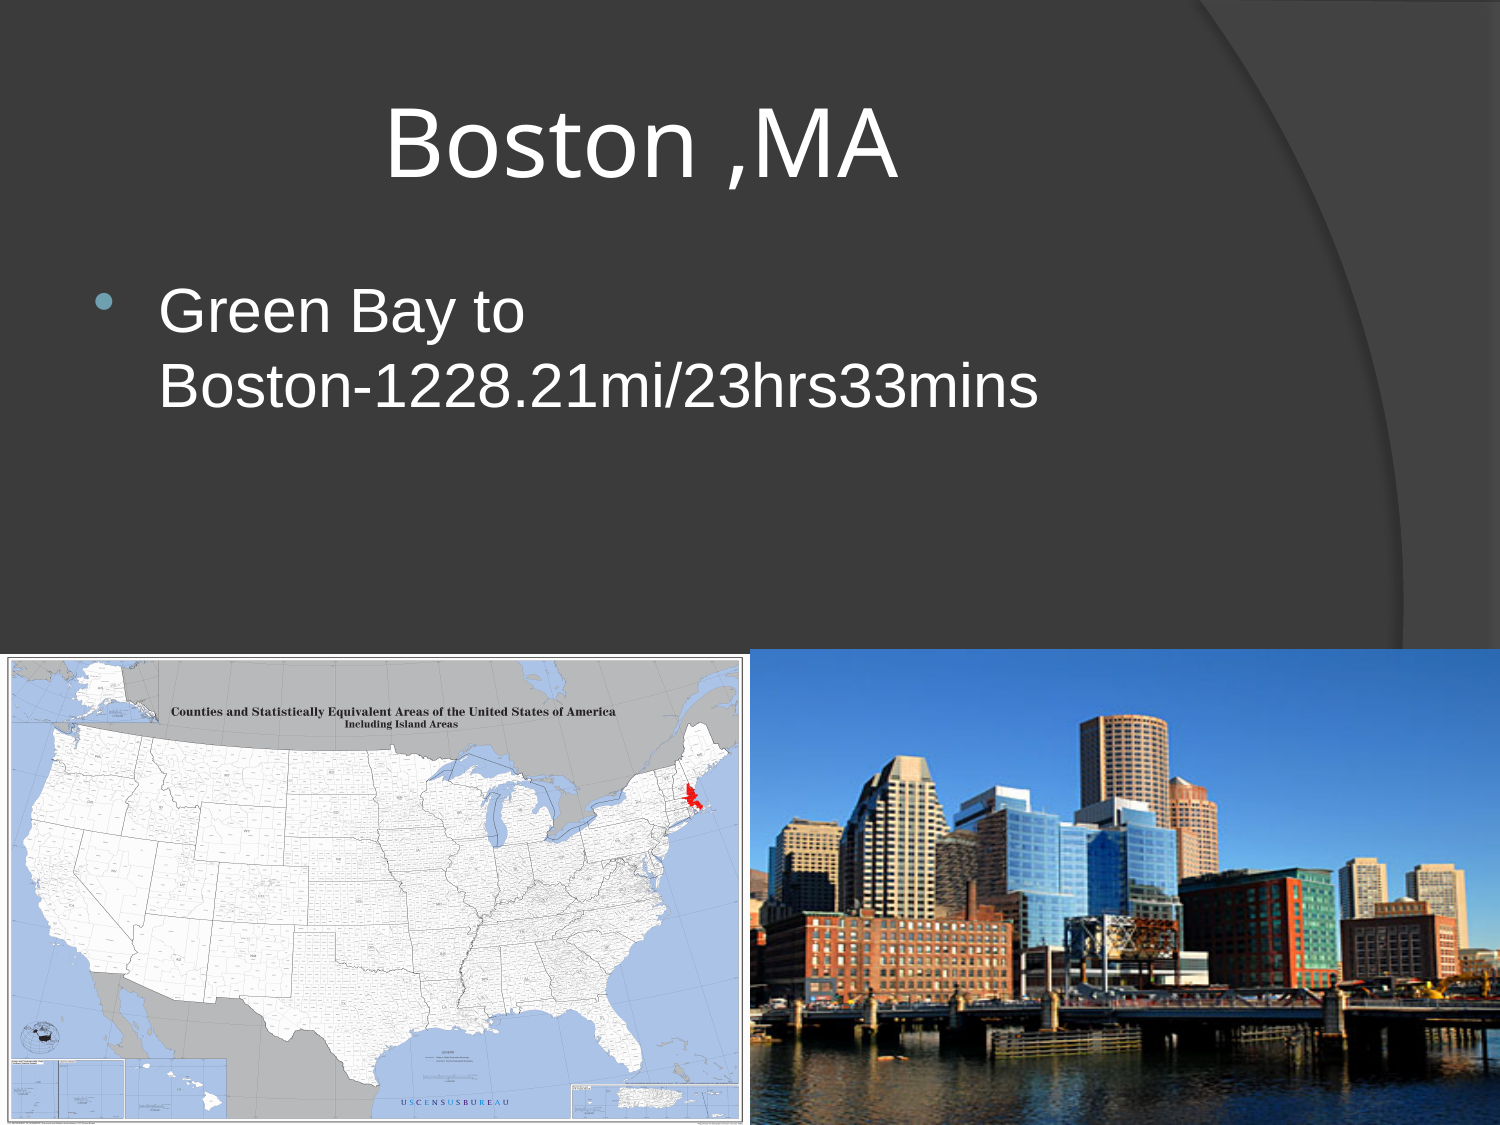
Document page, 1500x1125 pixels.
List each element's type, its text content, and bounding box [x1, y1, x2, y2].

picture [749, 649, 1500, 1125]
title Boston ,MA [75, 45, 1300, 233]
picture [0, 654, 742, 1125]
list Green Bay to Boston-1228.21mi/23hrs33mins [75, 262, 1300, 646]
